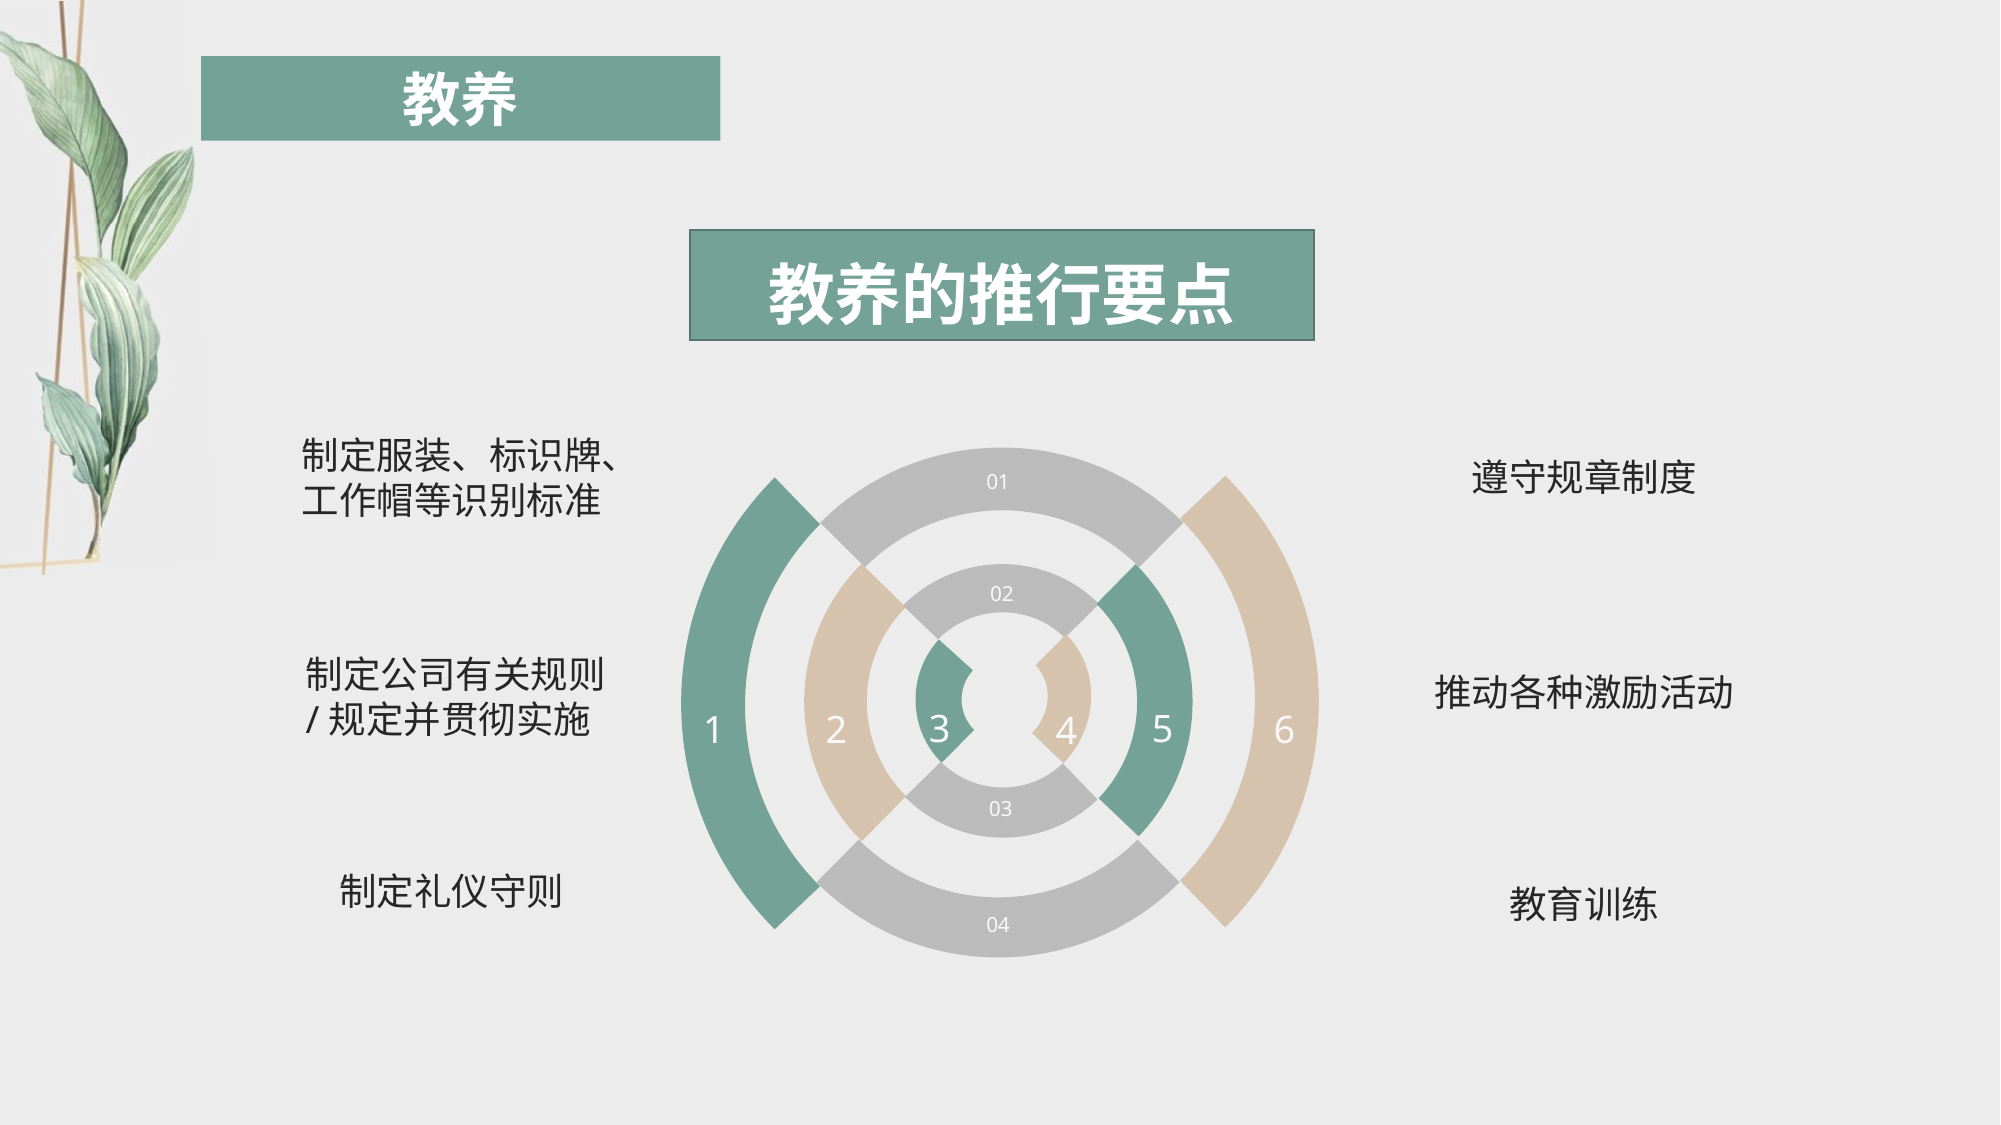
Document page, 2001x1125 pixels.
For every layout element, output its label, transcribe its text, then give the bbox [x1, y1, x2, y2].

text_box 制定服装、标识牌、工作帽等识别标准 [286, 424, 548, 529]
text_box 制定公司有关规则/规定并贯彻实施 [290, 643, 548, 749]
text_box 遵守规章制度 [1457, 446, 1712, 507]
text_box 制定礼仪守则 [324, 860, 548, 921]
text_box 教养的推行要点 [689, 229, 1315, 341]
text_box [548, 341, 1452, 1064]
text_box 教育训练 [1494, 873, 1675, 934]
text_box 推动各种激励活动 [1452, 661, 1750, 721]
picture [0, 0, 222, 578]
